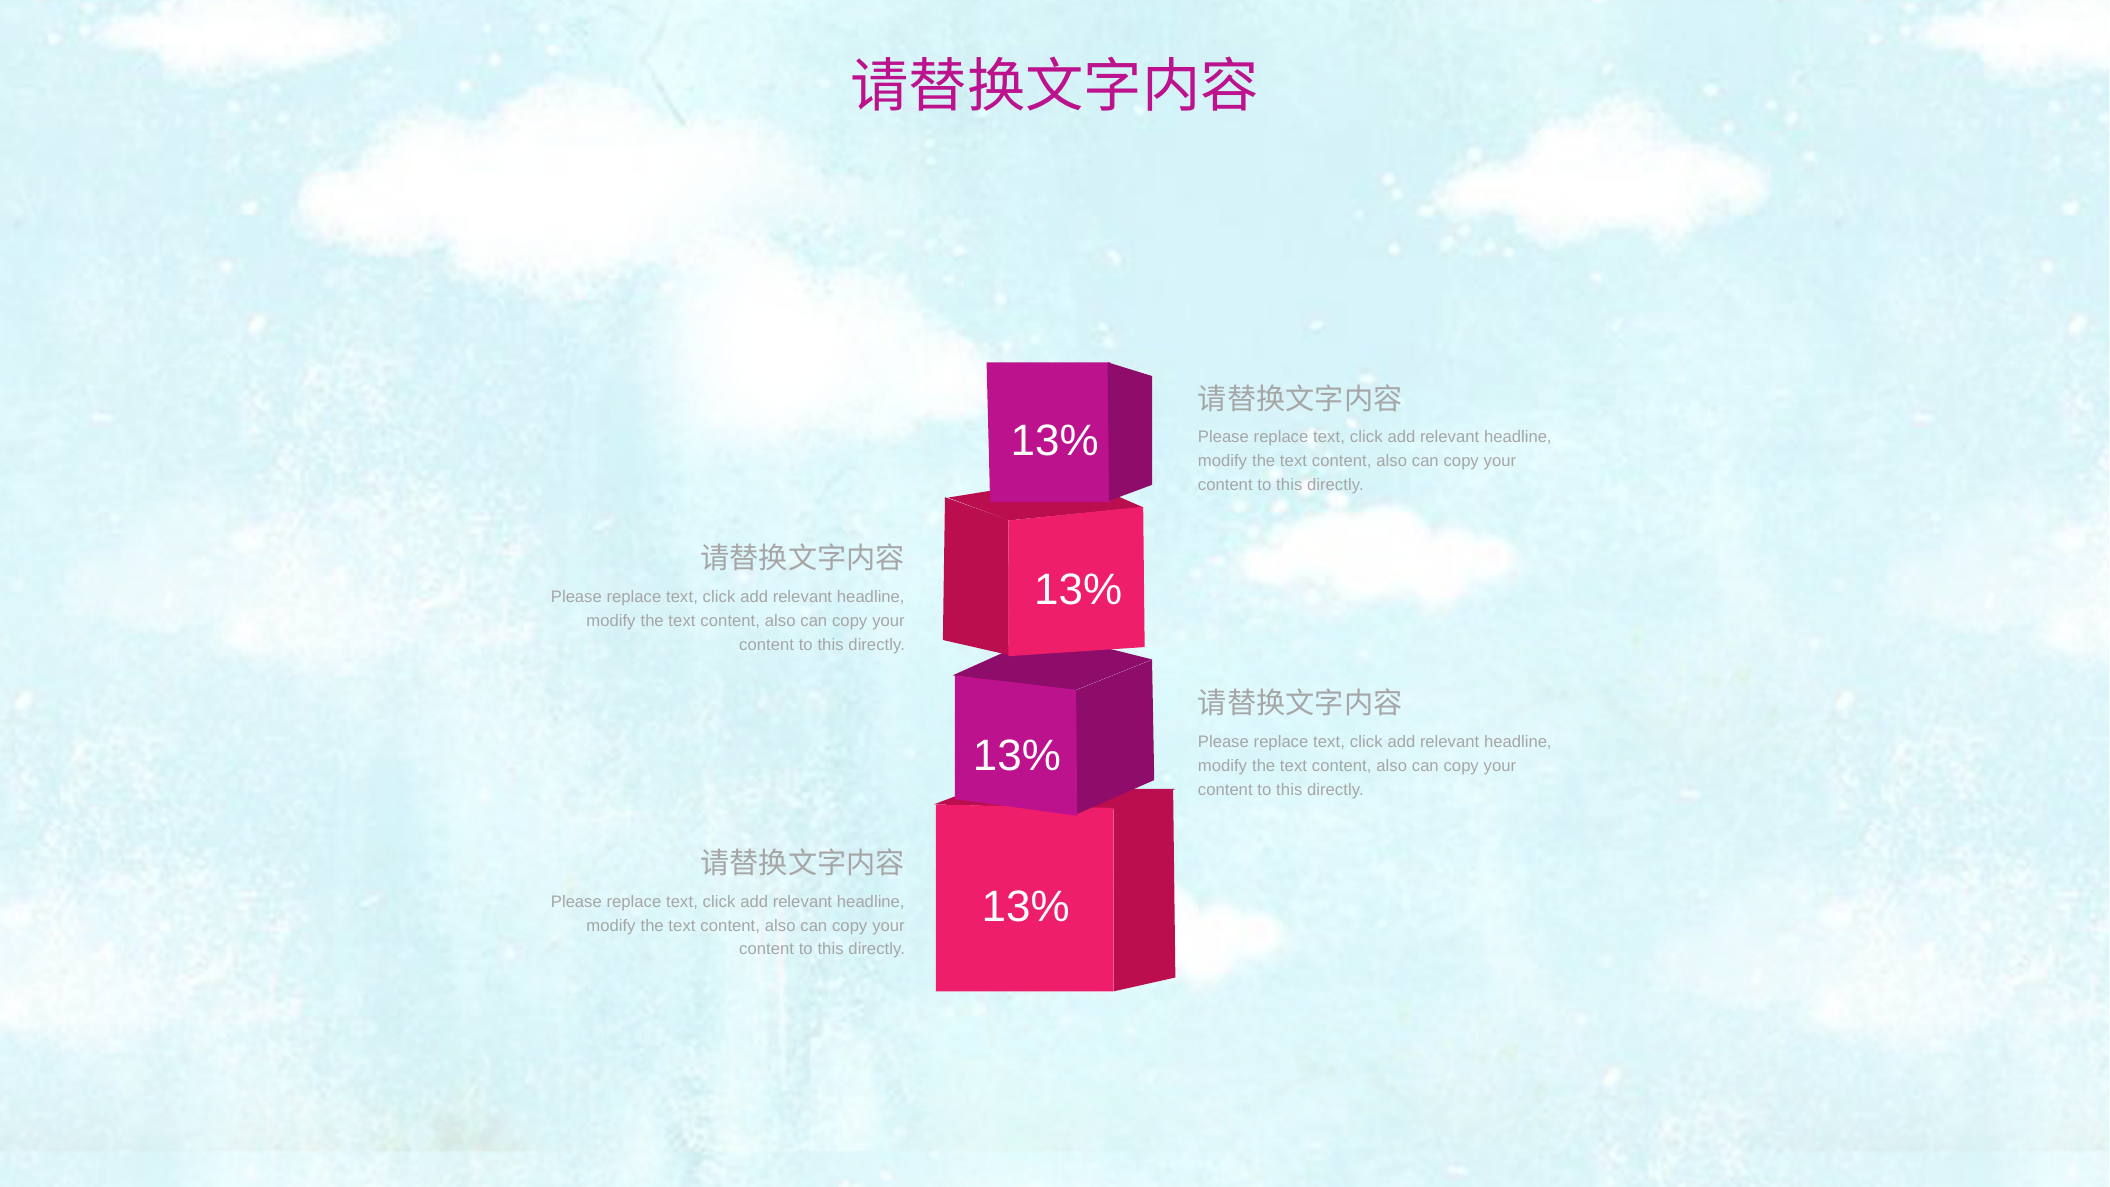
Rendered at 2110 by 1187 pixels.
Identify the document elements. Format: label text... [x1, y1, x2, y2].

text_box Please replace text, click add relevant headline, modify the text content, also can copy your content to this directly. [543, 886, 906, 959]
text_box 请替换文字内容 [684, 837, 906, 880]
text_box Please replace text, click add relevant headline, modify the text content, also can copy your content to this directly. [1197, 726, 1561, 799]
text_box 请替换文字内容 [684, 532, 906, 575]
text_box 请替换文字内容 [1197, 372, 1419, 415]
text_box 请替换文字内容 [1197, 677, 1419, 720]
text_box 请替换文字内容 [795, 26, 1314, 125]
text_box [933, 362, 1176, 992]
picture [0, 0, 2110, 1187]
text_box Please replace text, click add relevant headline, modify the text content, also can copy your content to this directly. [1197, 422, 1561, 494]
text_box Please replace text, click add relevant headline, modify the text content, also can copy your content to this directly. [543, 581, 906, 654]
